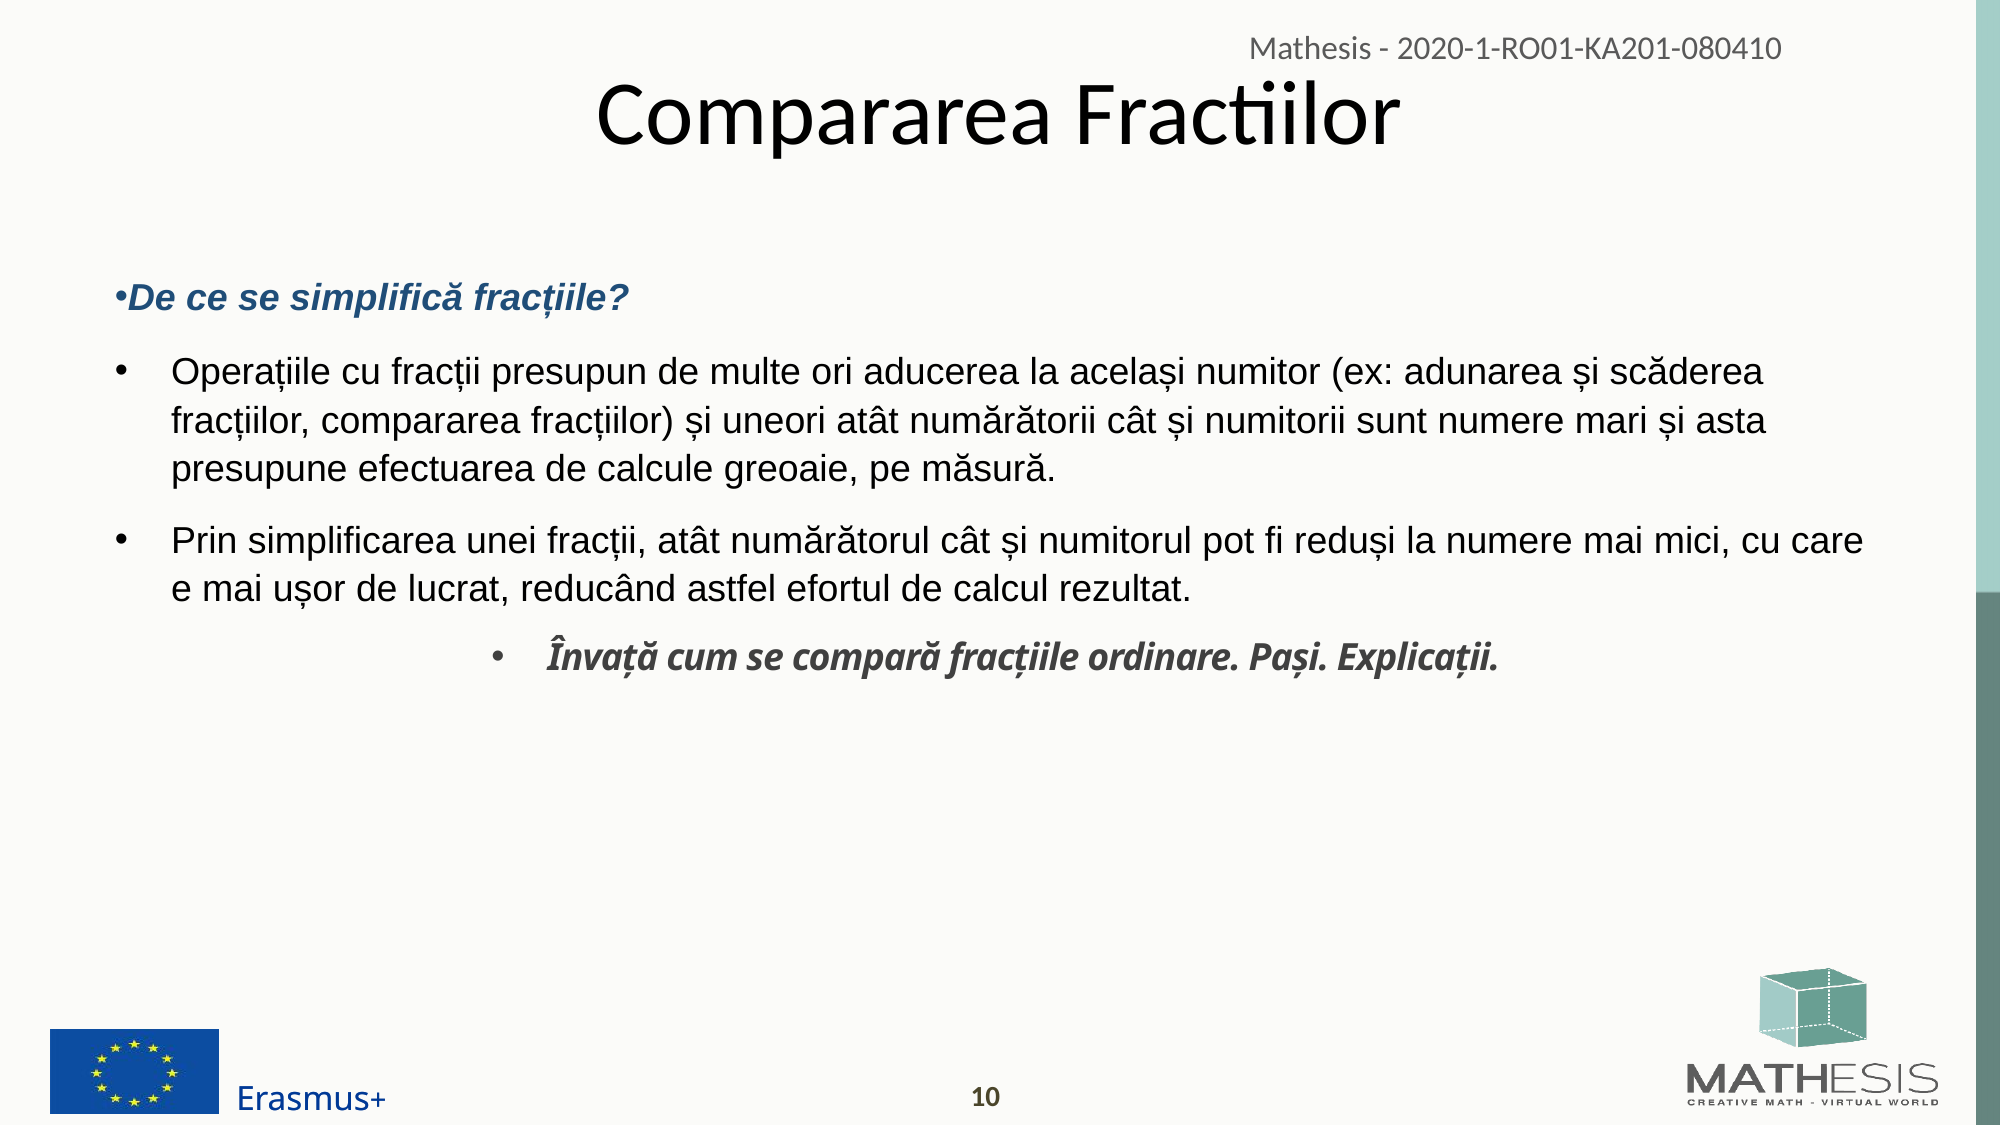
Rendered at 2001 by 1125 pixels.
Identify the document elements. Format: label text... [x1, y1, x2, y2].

list De ce se simplifică fracțiile? Operațiile cu fracții presupun de multe ori aducerea la același numitor (ex: adunarea și scăderea fracțiilor, compararea fracțiilor) și uneori atât numărătorii cât și numitorii sunt numere mari și asta presupune efectuarea de calcule greoaie, pe măsură. Prin simplificarea unei fracții, atât numărătorul cât și numitorul pot fi reduși la numere mai mici, cu care e mai ușor de lucrat, reducând astfel efortul de calcul rezultat. Învață cum se compară fracțiile ordinare. Pași. Explicații. [99, 262, 1900, 1005]
title Compararea Fractiilor [99, 45, 1900, 233]
picture [50, 1029, 219, 1114]
